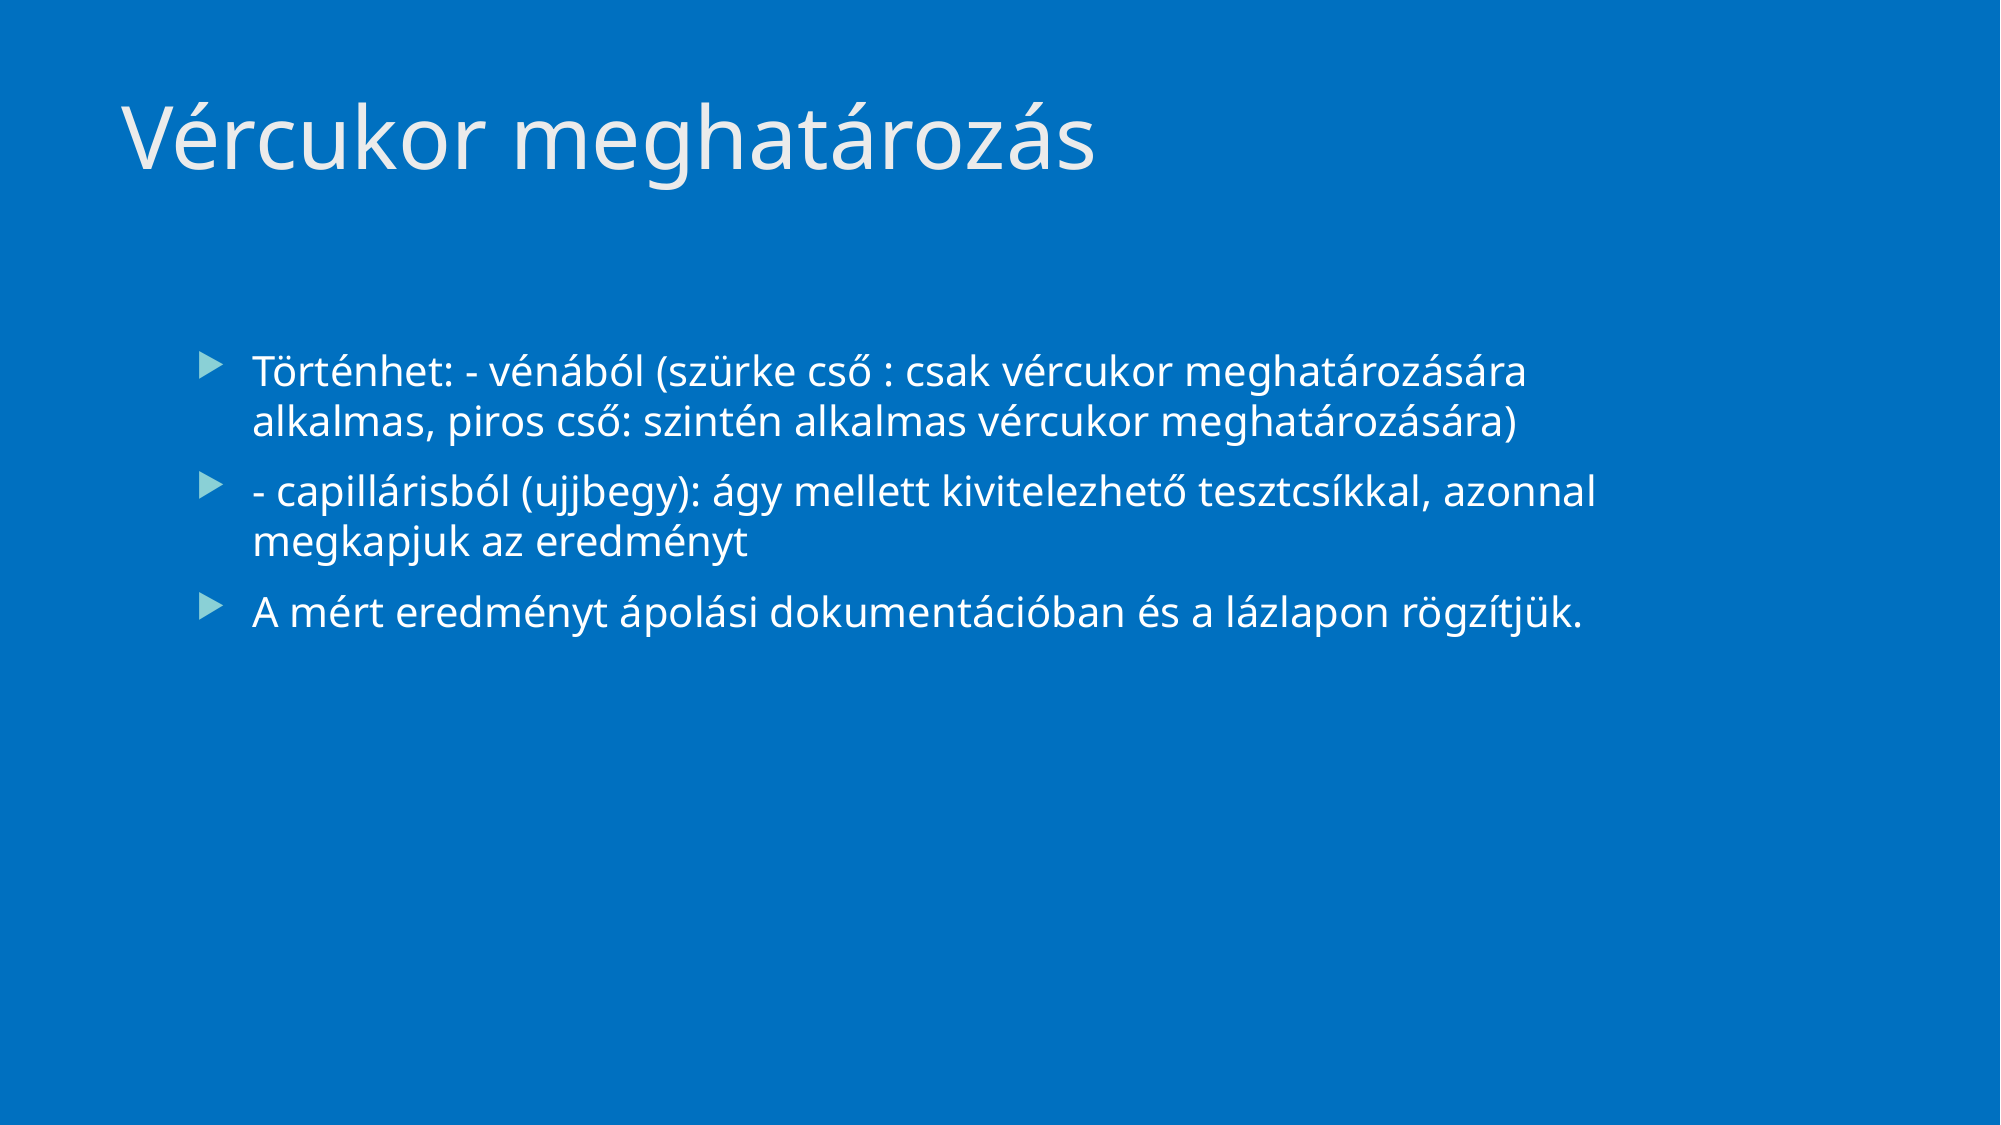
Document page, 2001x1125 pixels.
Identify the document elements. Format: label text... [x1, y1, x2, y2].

list Történhet: - vénából (szürke cső : csak vércukor meghatározására alkalmas, piros cső: szintén alkalmas vércukor meghatározására) - capillárisból (ujjbegy): ágy mellett kivitelezhető tesztcsíkkal, azonnal megkapjuk az eredményt A mért eredményt ápolási dokumentációban és a lázlapon rögzítjük. [181, 336, 1649, 1025]
title Vércukor meghatározás [106, 74, 1649, 304]
